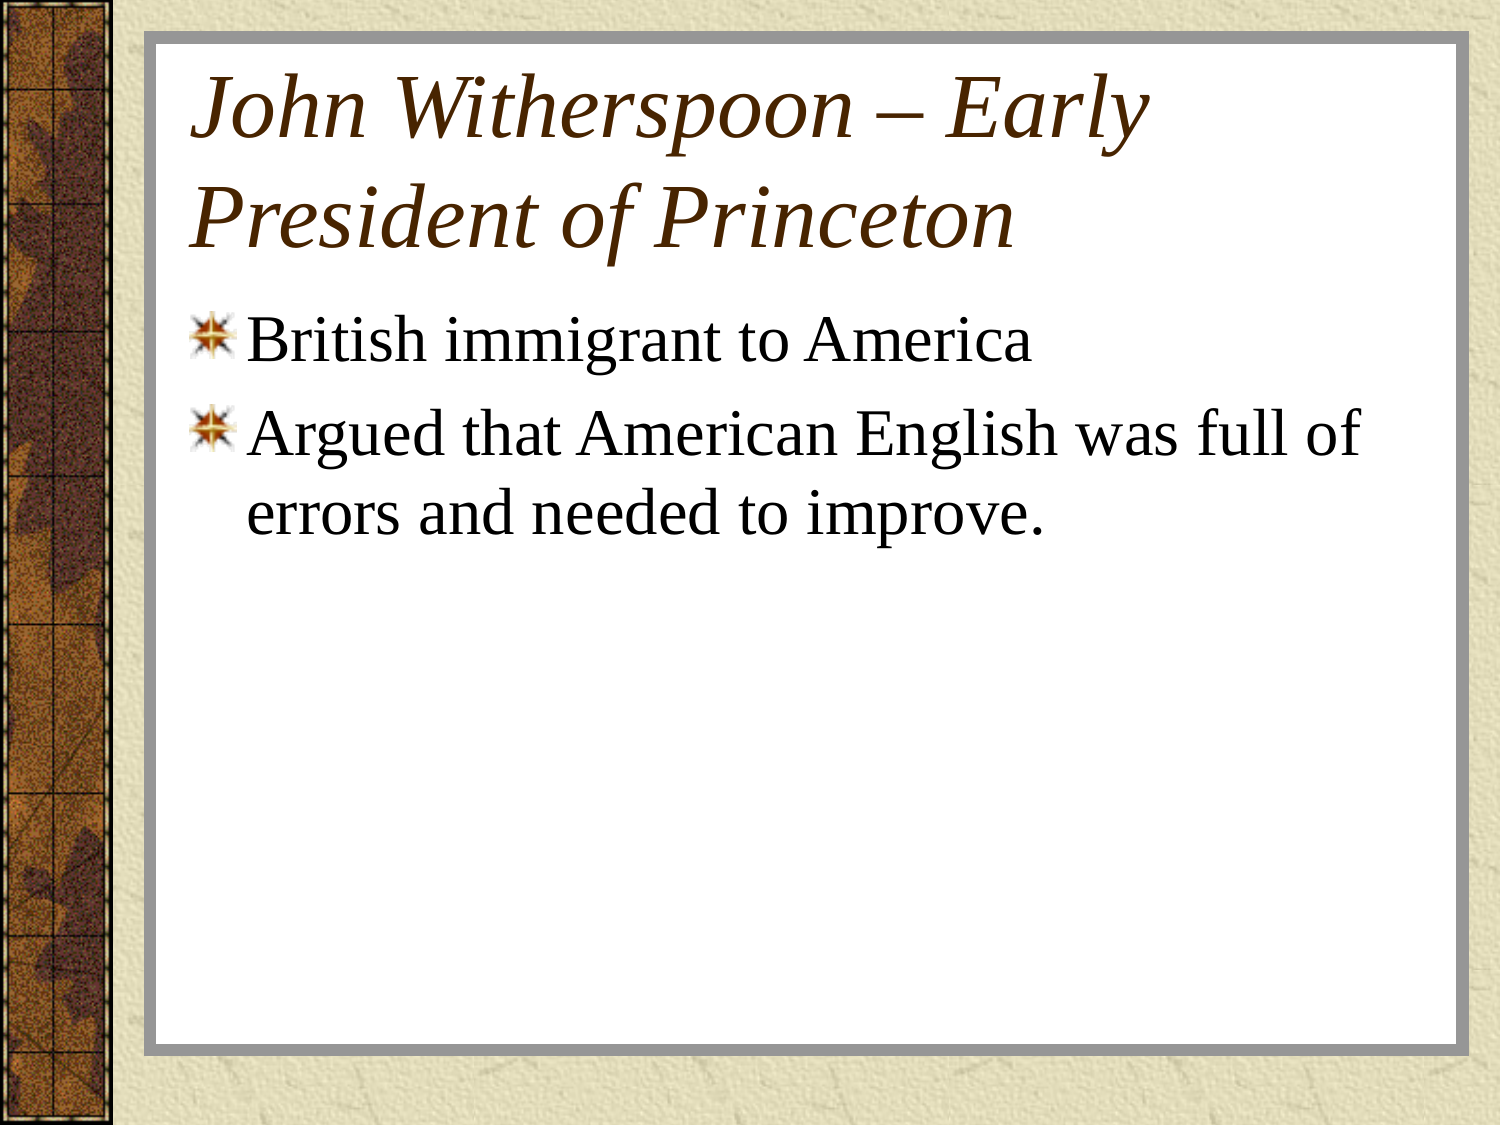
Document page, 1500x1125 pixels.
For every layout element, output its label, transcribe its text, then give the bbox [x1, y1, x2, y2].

title John Witherspoon – Early President of Princeton [174, 62, 1450, 250]
picture [0, 0, 1500, 1125]
list British immigrant to America Argued that American English was full of errors and needed to improve. [174, 287, 1450, 963]
